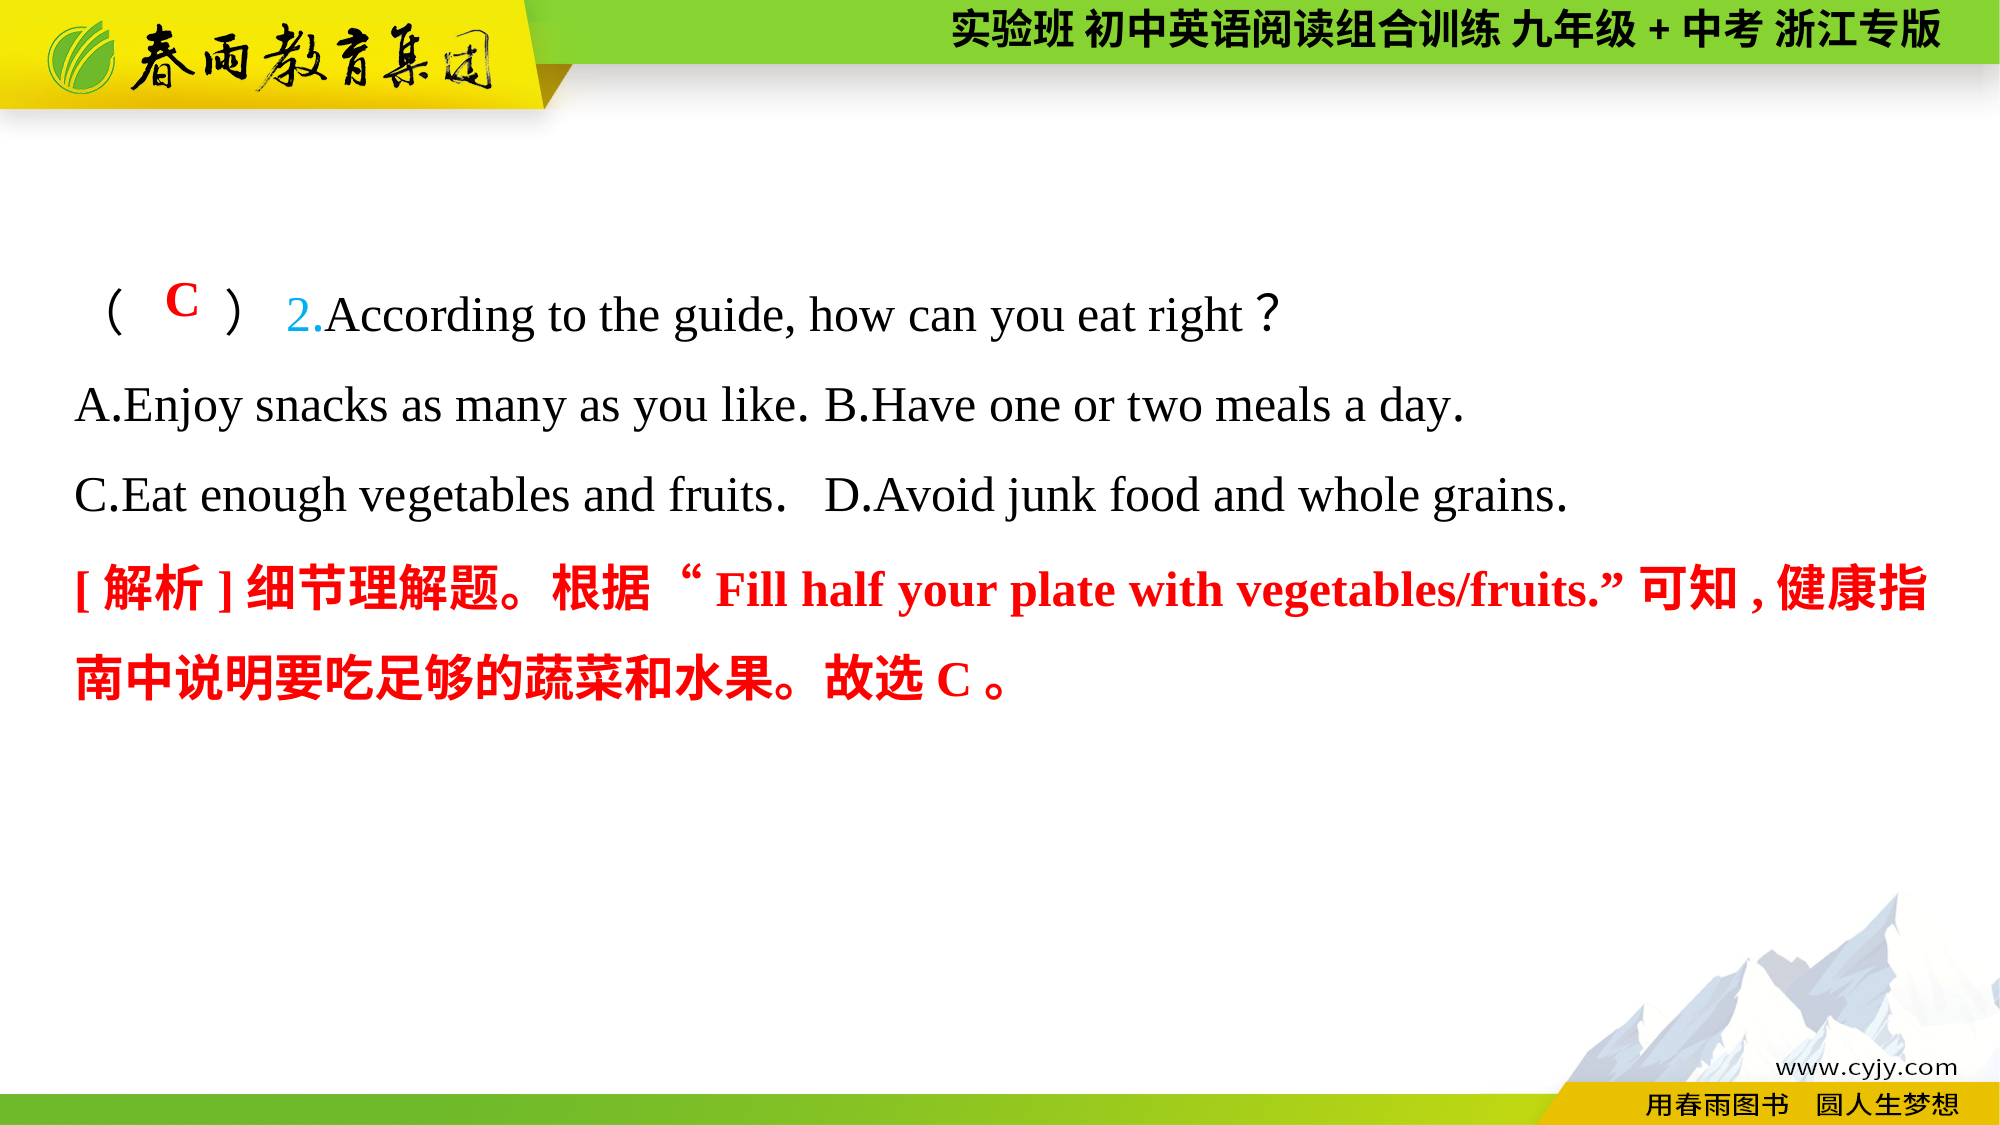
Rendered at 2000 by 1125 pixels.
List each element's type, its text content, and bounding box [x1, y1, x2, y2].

list （ ）2.According to the guide, how can you eat right？ A.Enjoy snacks as many as you like. B.Have one or two meals a day. C.Eat enough vegetables and fruits. D.Avoid junk food and whole grains. [59, 244, 1944, 518]
text_box C [149, 258, 216, 334]
text_box [解析]细节理解题。根据“Fill half your plate with vegetables/fruits.”可知,健康指南中说明要吃足够的蔬菜和水果。故选C。 [59, 518, 1944, 714]
picture [0, 0, 2000, 1125]
